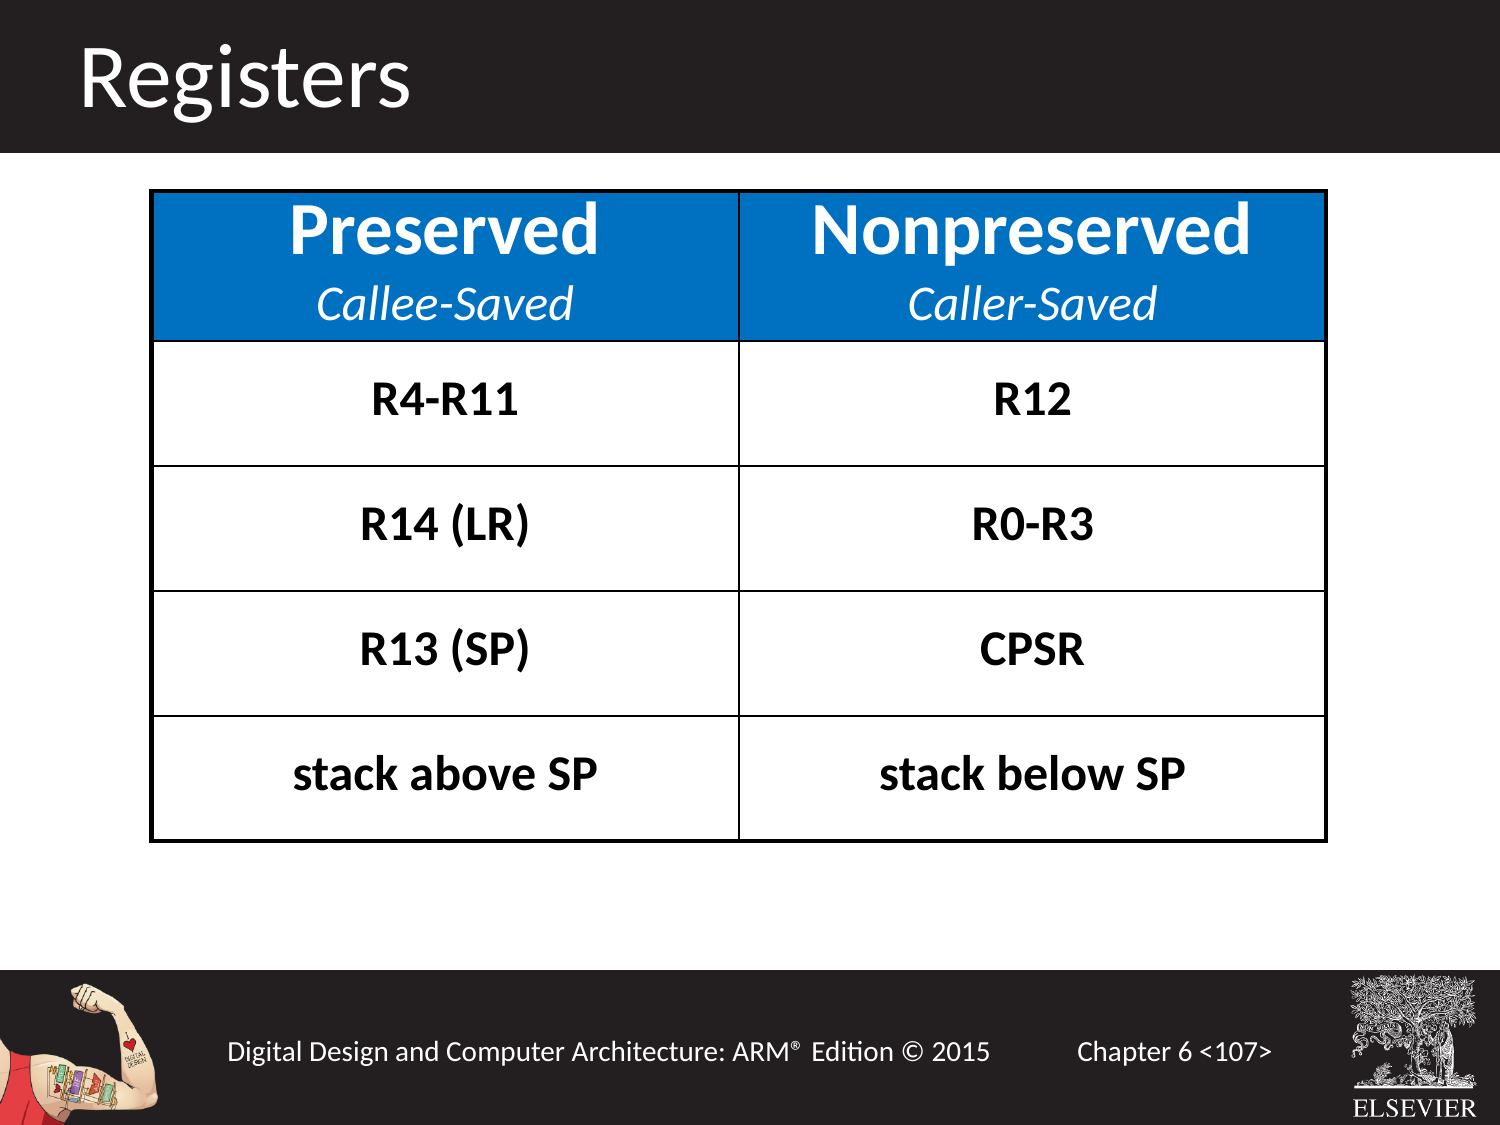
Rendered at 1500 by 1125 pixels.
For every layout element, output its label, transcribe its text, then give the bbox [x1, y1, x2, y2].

picture [1350, 974, 1477, 1117]
text_box Registers [63, 8, 1488, 133]
picture [0, 979, 163, 1125]
table_header Preserved Callee-Saved [154, 193, 738, 212]
table_header Nonpreserved Caller-Saved [740, 193, 1324, 212]
text_box [137, 212, 1463, 1063]
